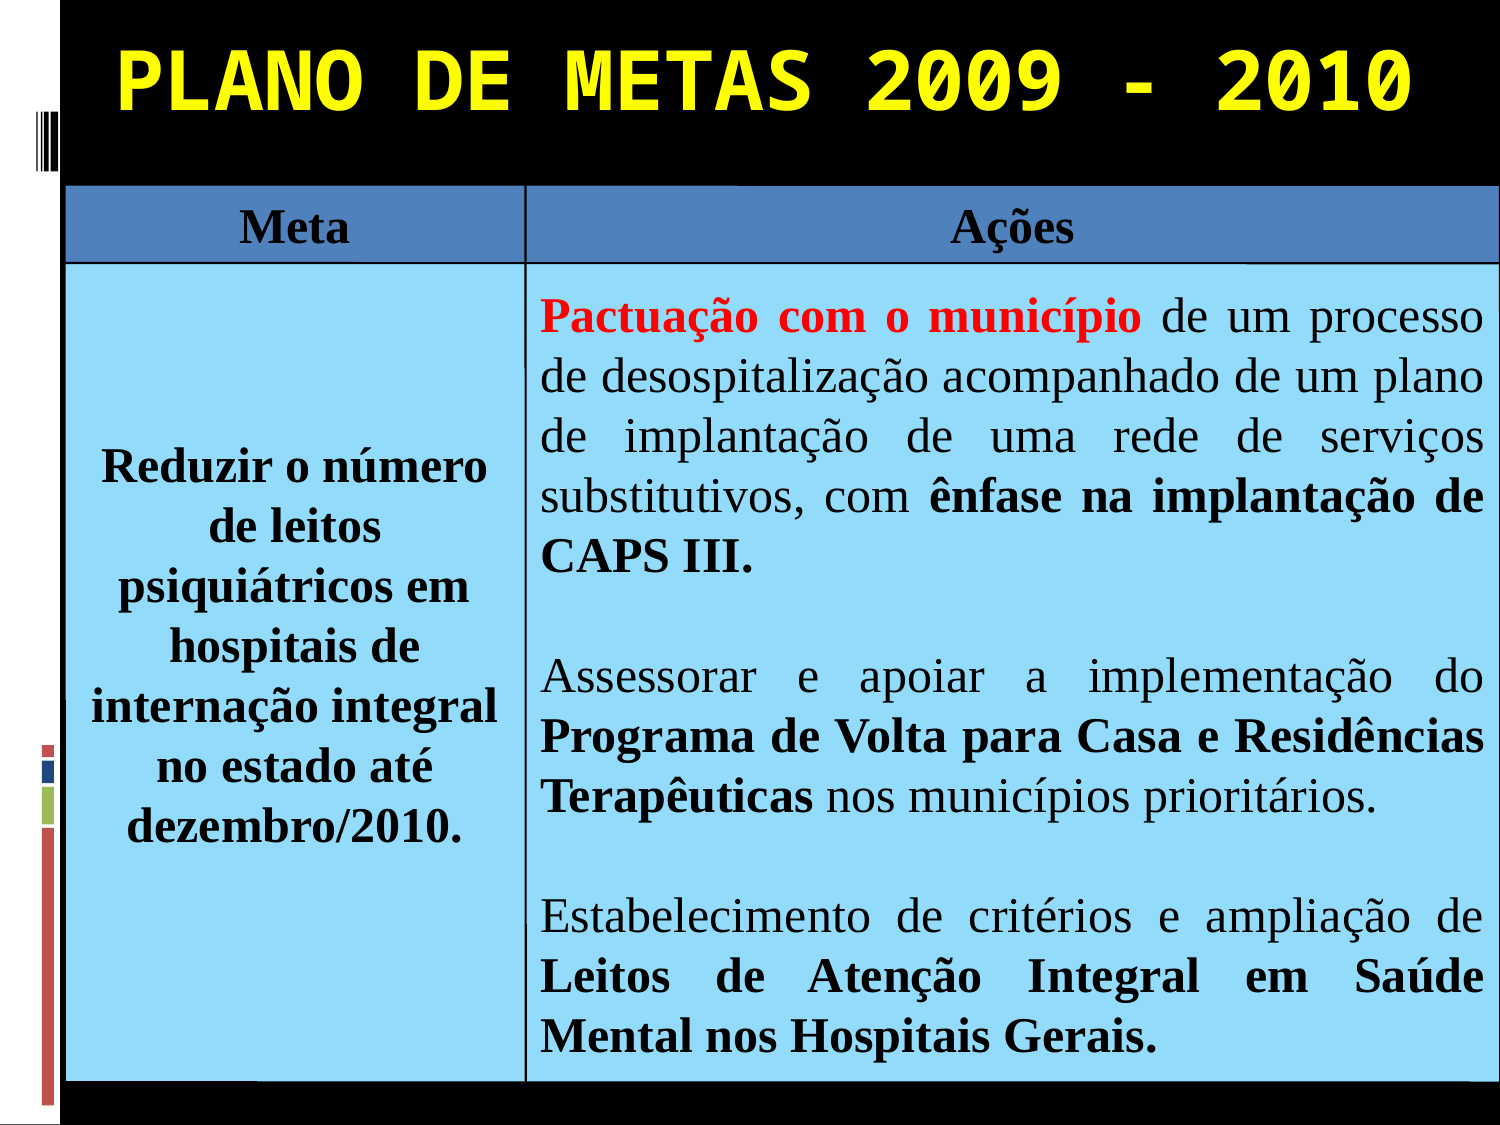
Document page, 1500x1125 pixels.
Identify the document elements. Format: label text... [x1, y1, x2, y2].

text_box PLANO DE METAS 2009 - 2010 [100, 19, 1471, 161]
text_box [64, 184, 1500, 1083]
